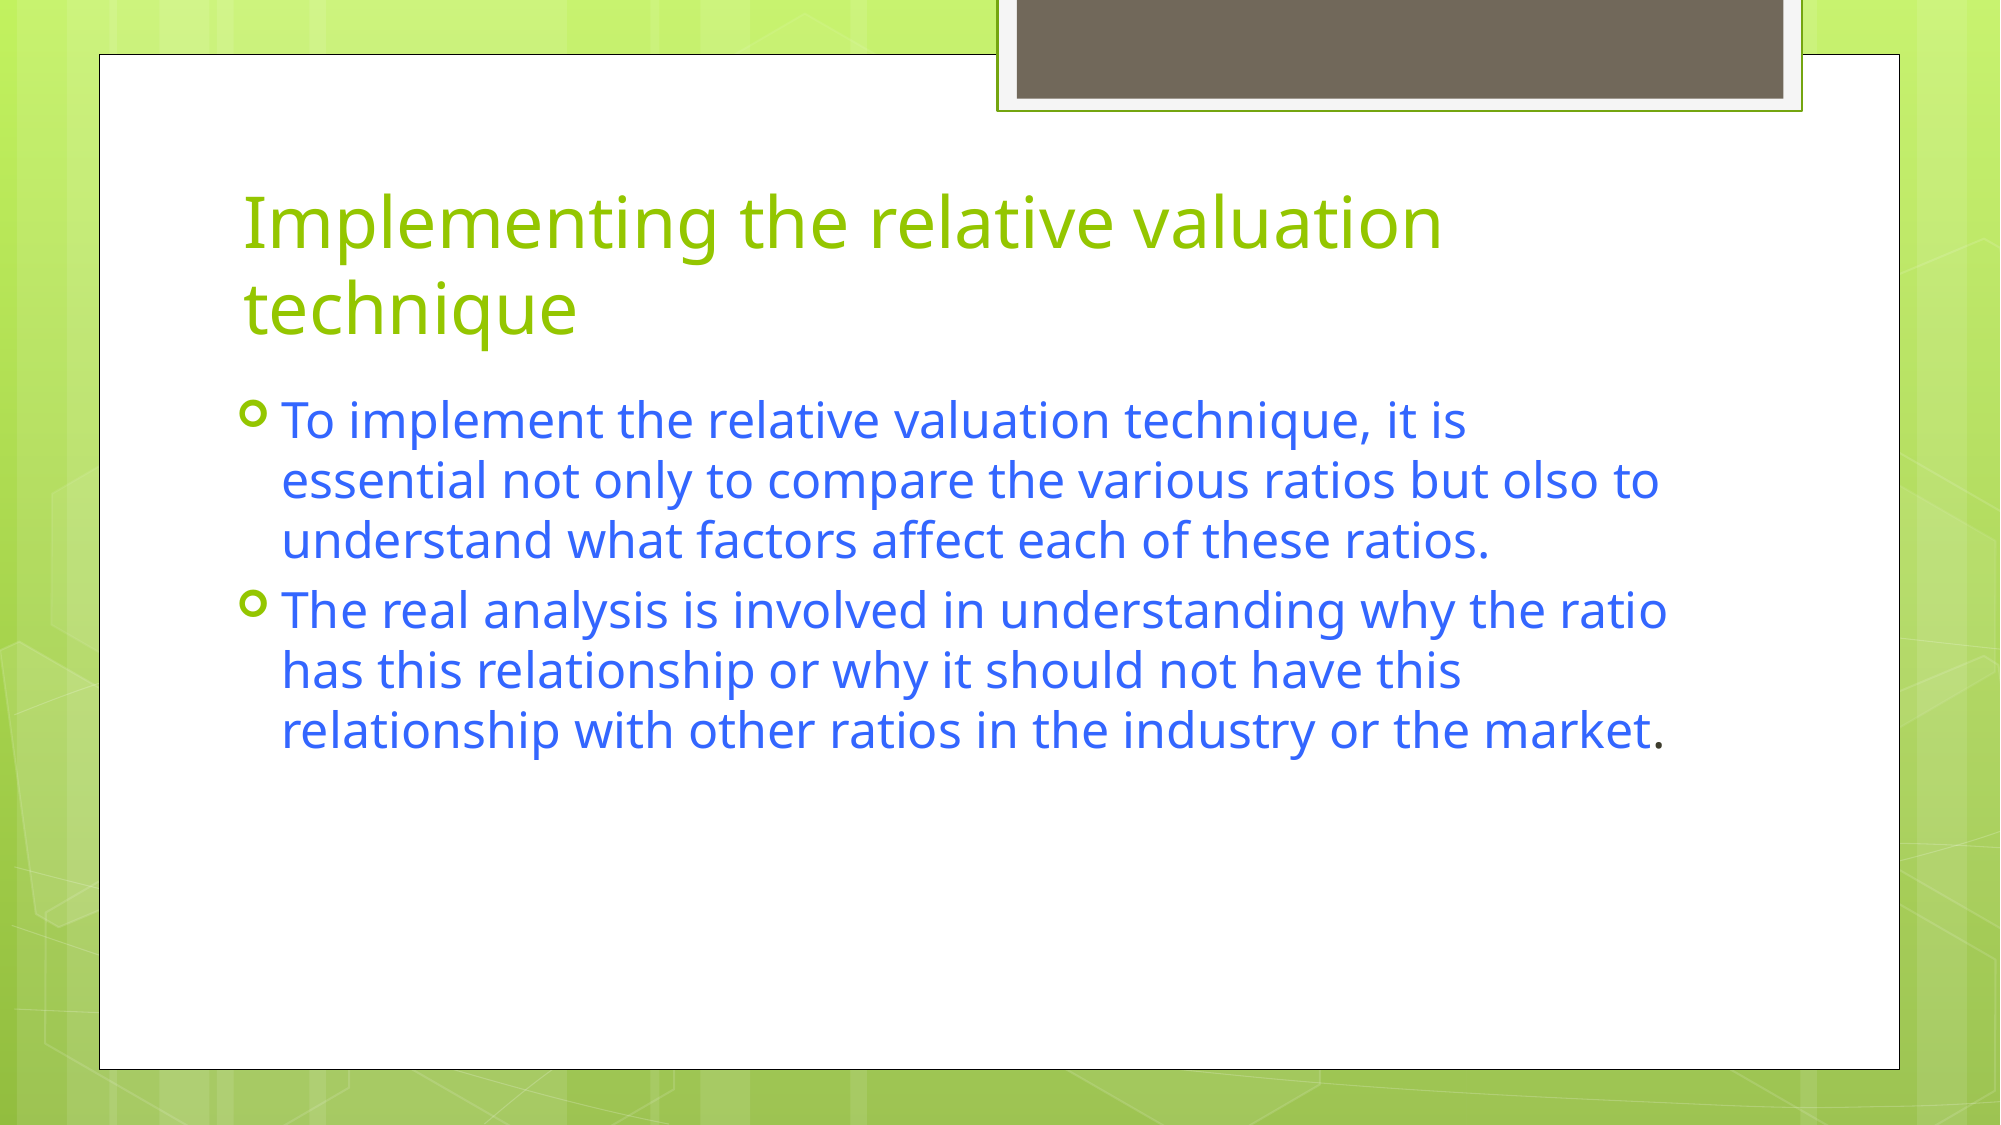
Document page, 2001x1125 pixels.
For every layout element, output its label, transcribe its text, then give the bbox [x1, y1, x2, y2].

list To implement the relative valuation technique, it is essential not only to compare the various ratios but olso to understand what factors affect each of these ratios. The real analysis is involved in understanding why the ratio has this relationship or why it should not have this relationship with other ratios in the industry or the market. [209, 381, 1693, 957]
title Implementing the relative valuation technique [228, 168, 1765, 357]
